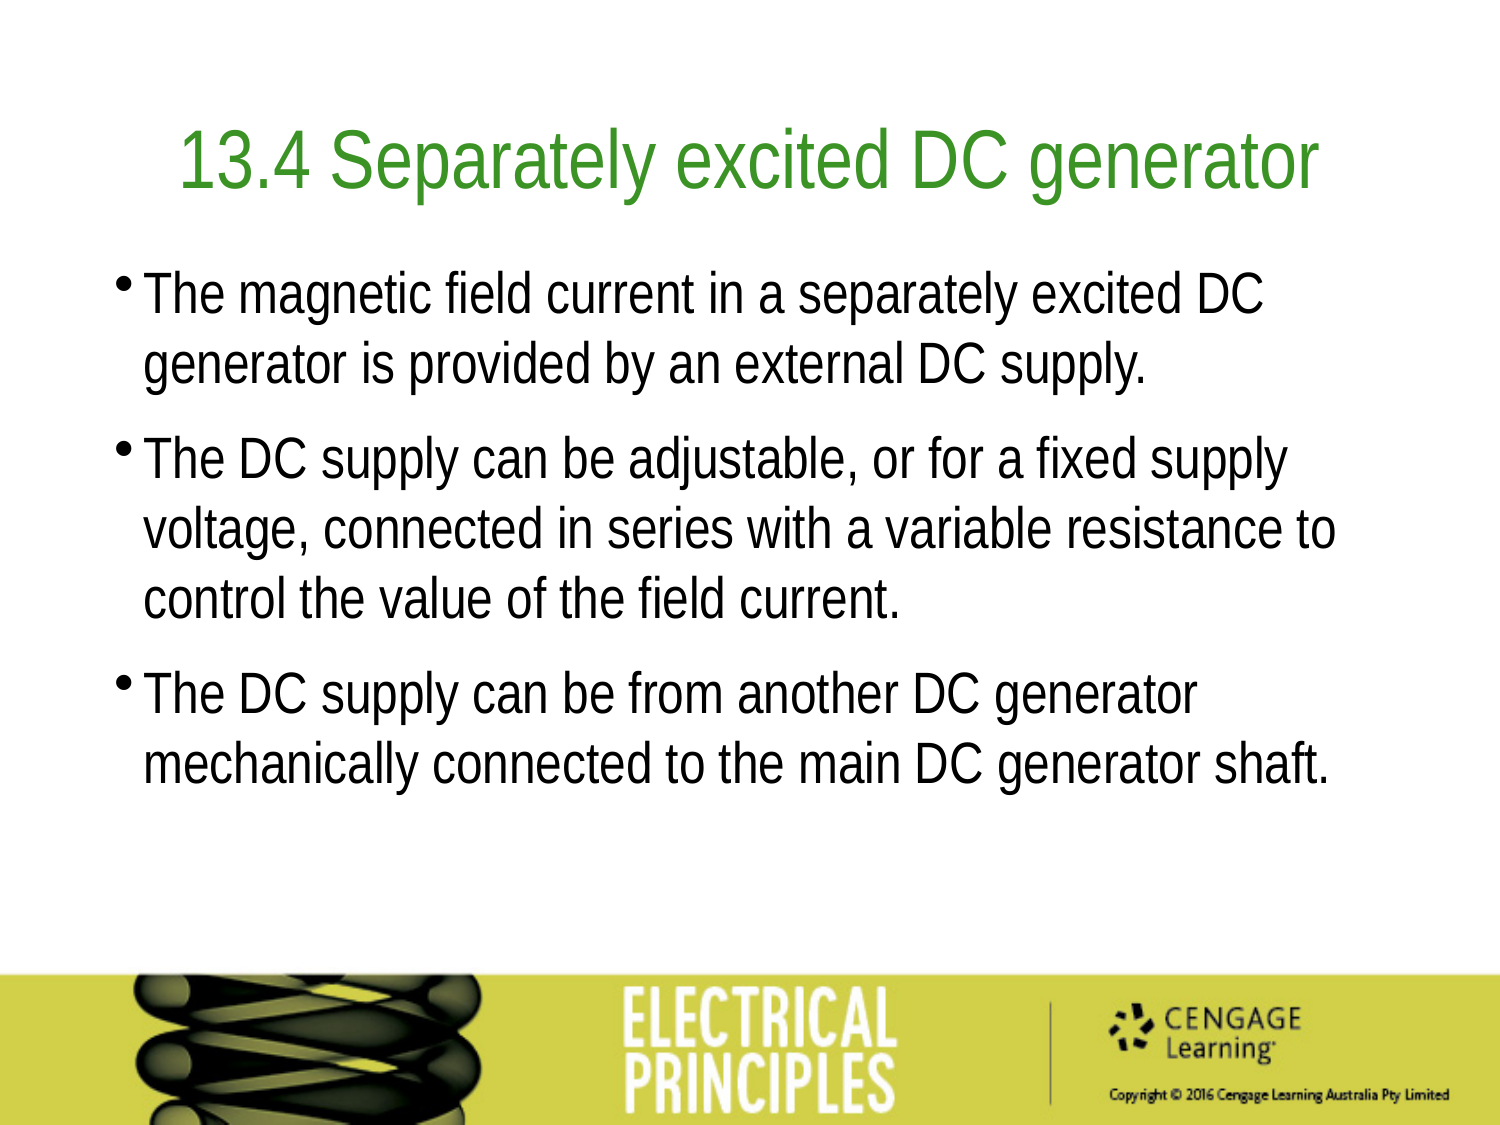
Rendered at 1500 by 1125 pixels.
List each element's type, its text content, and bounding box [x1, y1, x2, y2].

text_box The magnetic field current in a separately excited DC generator is provided by an external DC supply. The DC supply can be adjustable, or for a fixed supply voltage, connected in series with a variable resistance to control the value of the field current. The DC supply can be from another DC generator mechanically connected to the main DC generator shaft. [100, 247, 1400, 803]
title 13.4 Separately excited DC generator [0, 0, 1500, 207]
picture [0, 207, 1500, 1125]
